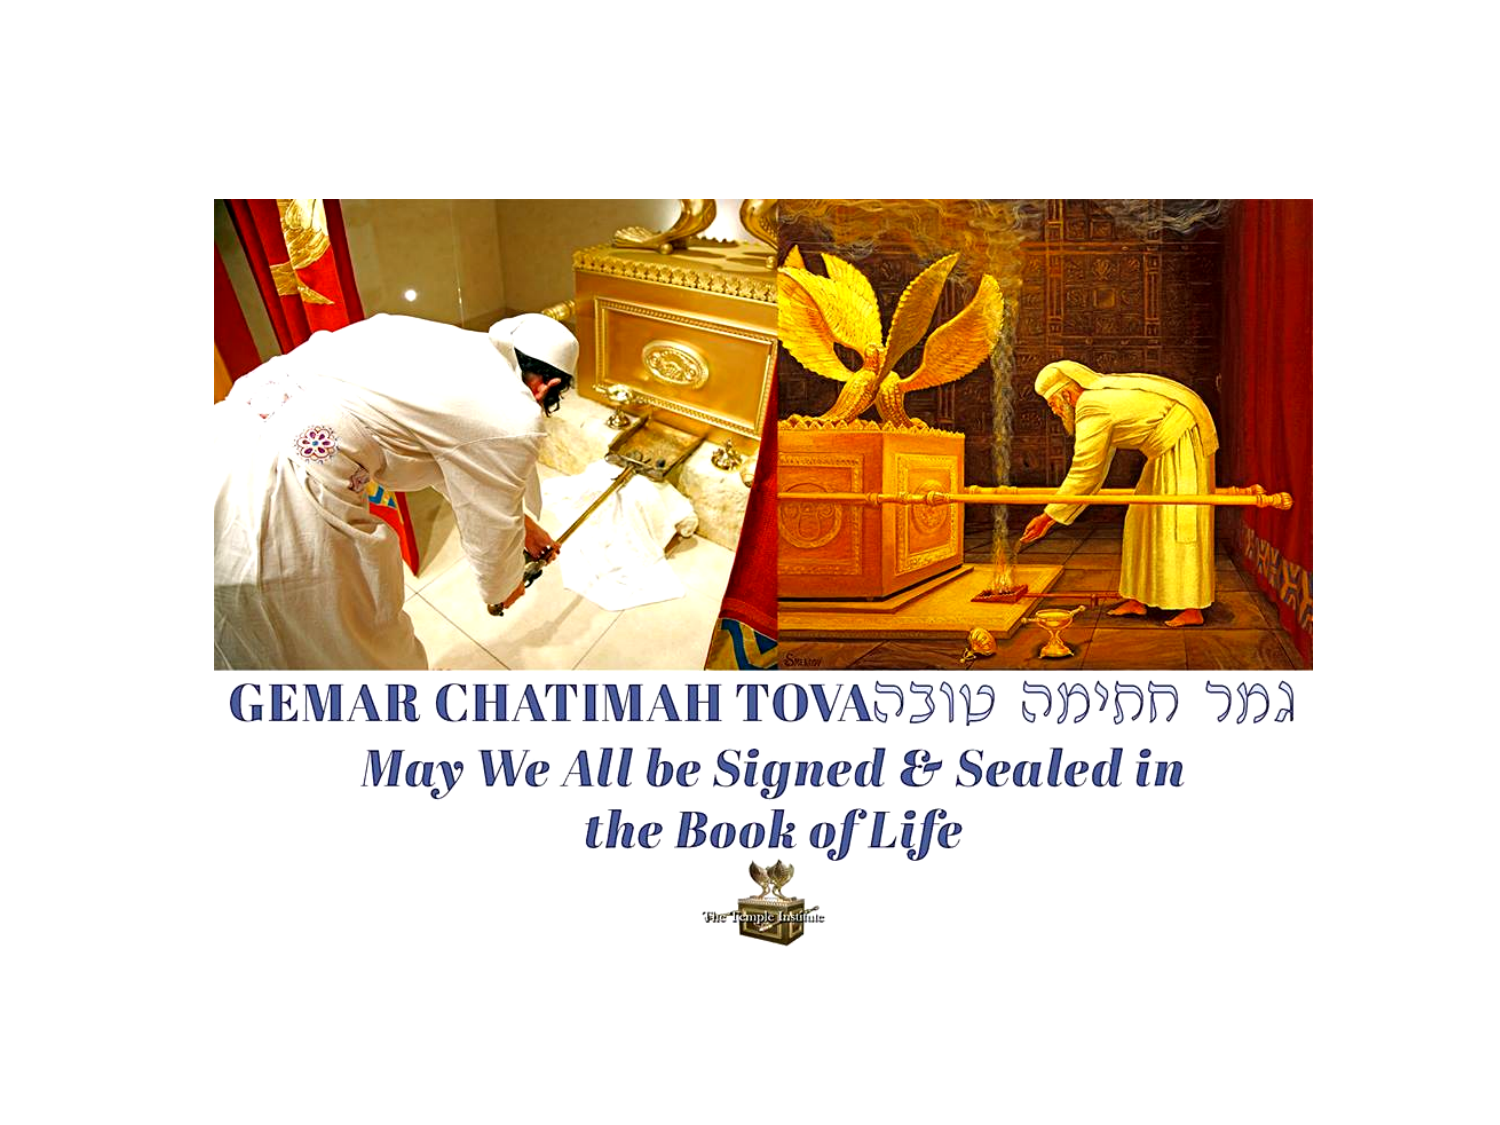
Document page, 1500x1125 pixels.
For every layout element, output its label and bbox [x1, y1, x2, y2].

picture [214, 199, 1313, 956]
